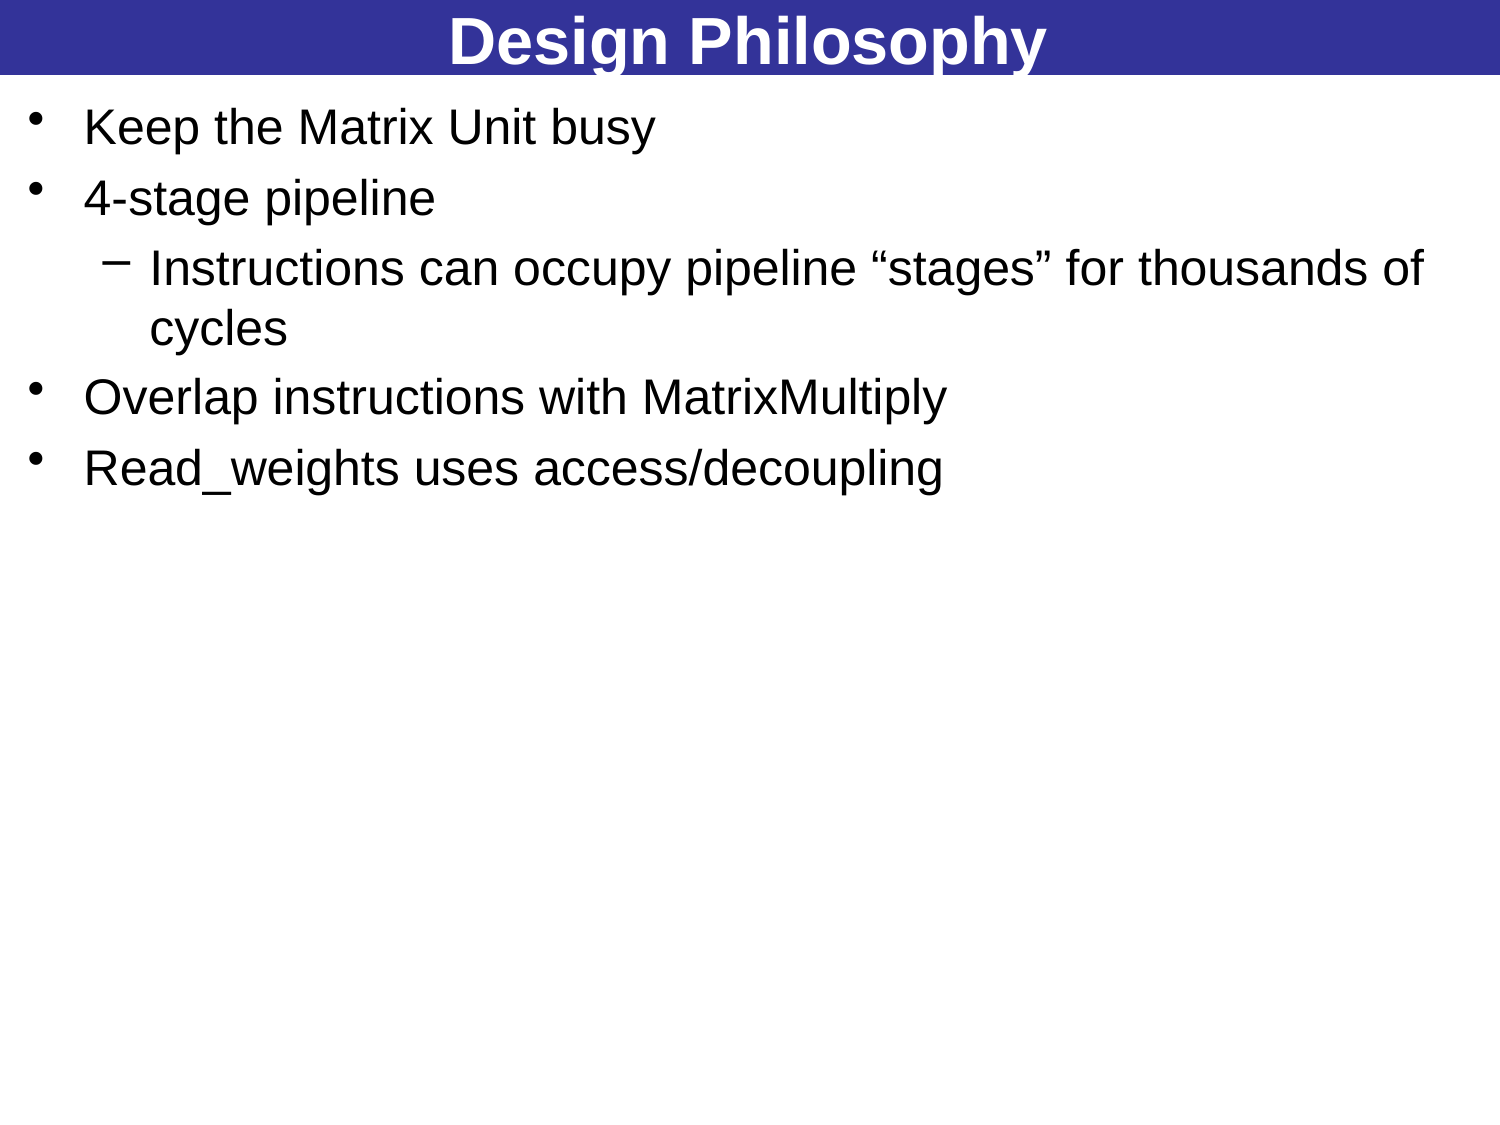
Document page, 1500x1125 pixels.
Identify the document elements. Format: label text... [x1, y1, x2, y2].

list Keep the Matrix Unit busy 4-stage pipeline Instructions can occupy pipeline “stages” for thousands of cycles Overlap instructions with MatrixMultiply Read_weights uses access/decoupling [12, 87, 1488, 1088]
title Design Philosophy [0, 0, 1500, 75]
